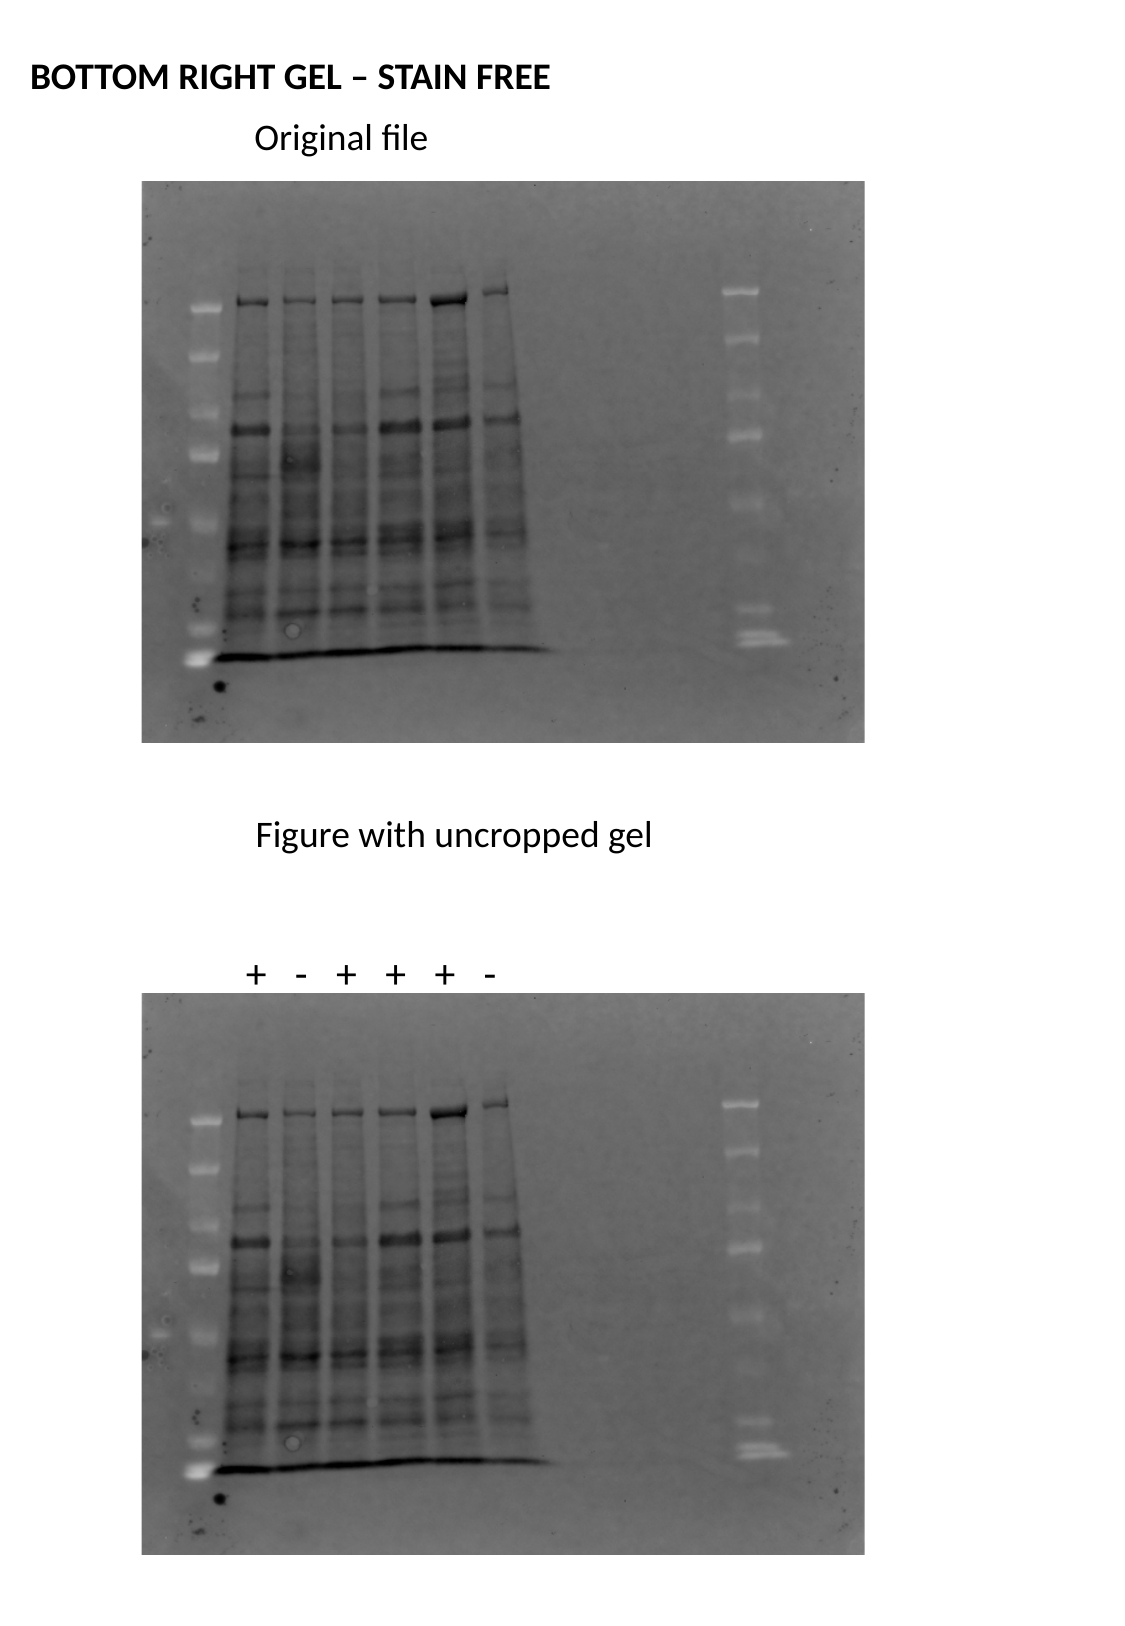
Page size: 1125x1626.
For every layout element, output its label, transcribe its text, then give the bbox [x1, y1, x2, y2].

text_box Original file [239, 105, 444, 165]
text_box BOTTOM RIGHT GEL – STAIN FREE [15, 44, 567, 105]
text_box Figure with uncropped gel [240, 802, 669, 863]
picture [141, 180, 865, 743]
text_box + - + + + - [231, 938, 512, 993]
picture [141, 993, 865, 1555]
